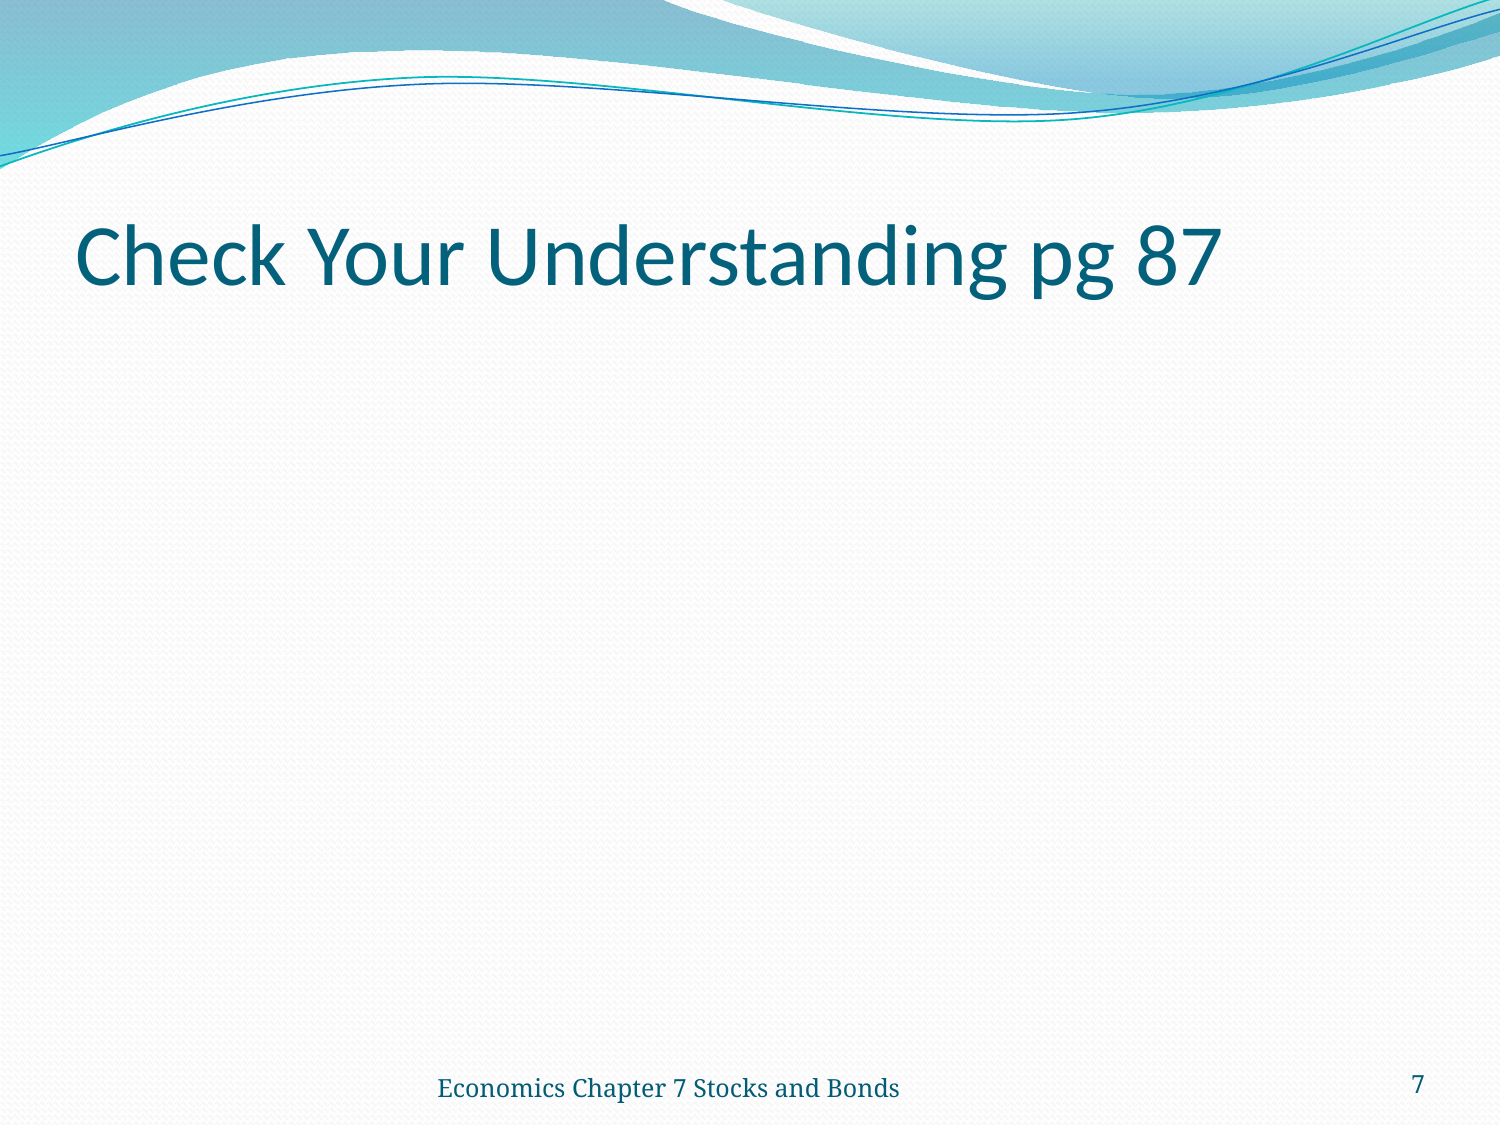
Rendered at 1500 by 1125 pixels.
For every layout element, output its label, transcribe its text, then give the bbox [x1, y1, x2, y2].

title Check Your Understanding pg 87 [75, 115, 1425, 303]
slide_number 7 [1299, 1042, 1425, 1103]
footer Economics Chapter 7 Stocks and Bonds [437, 1042, 988, 1103]
